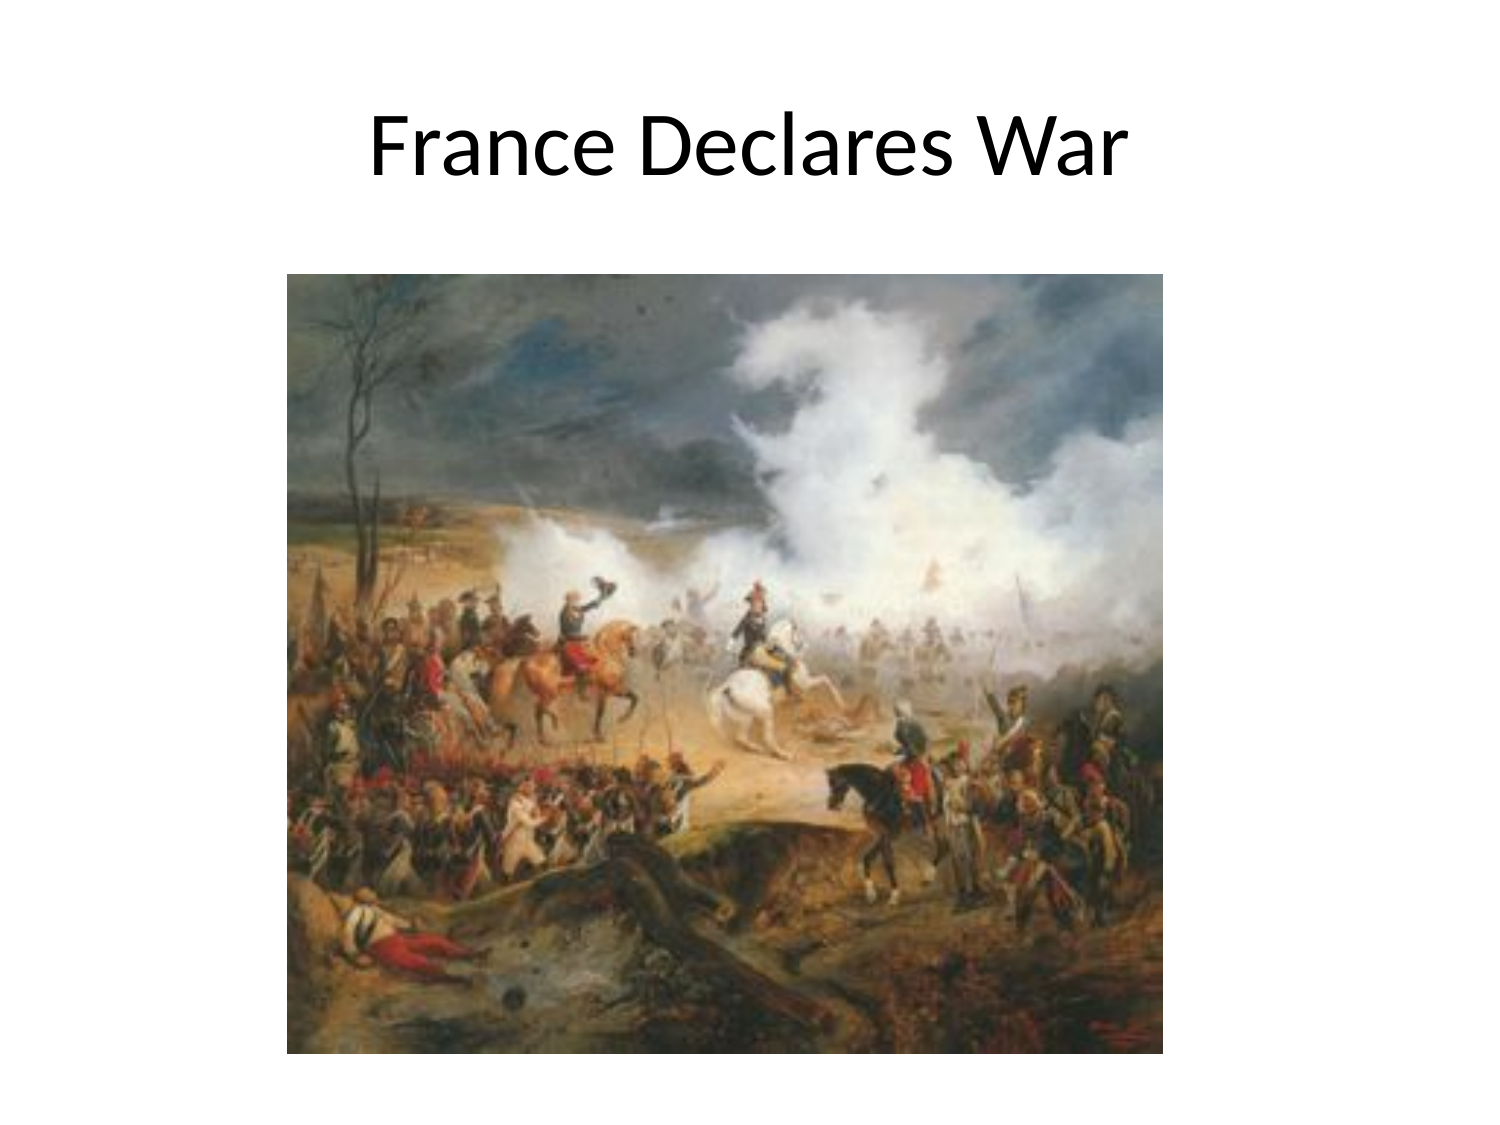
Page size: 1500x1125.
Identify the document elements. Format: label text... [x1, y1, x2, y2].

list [287, 274, 1163, 1054]
title France Declares War [75, 45, 1425, 233]
